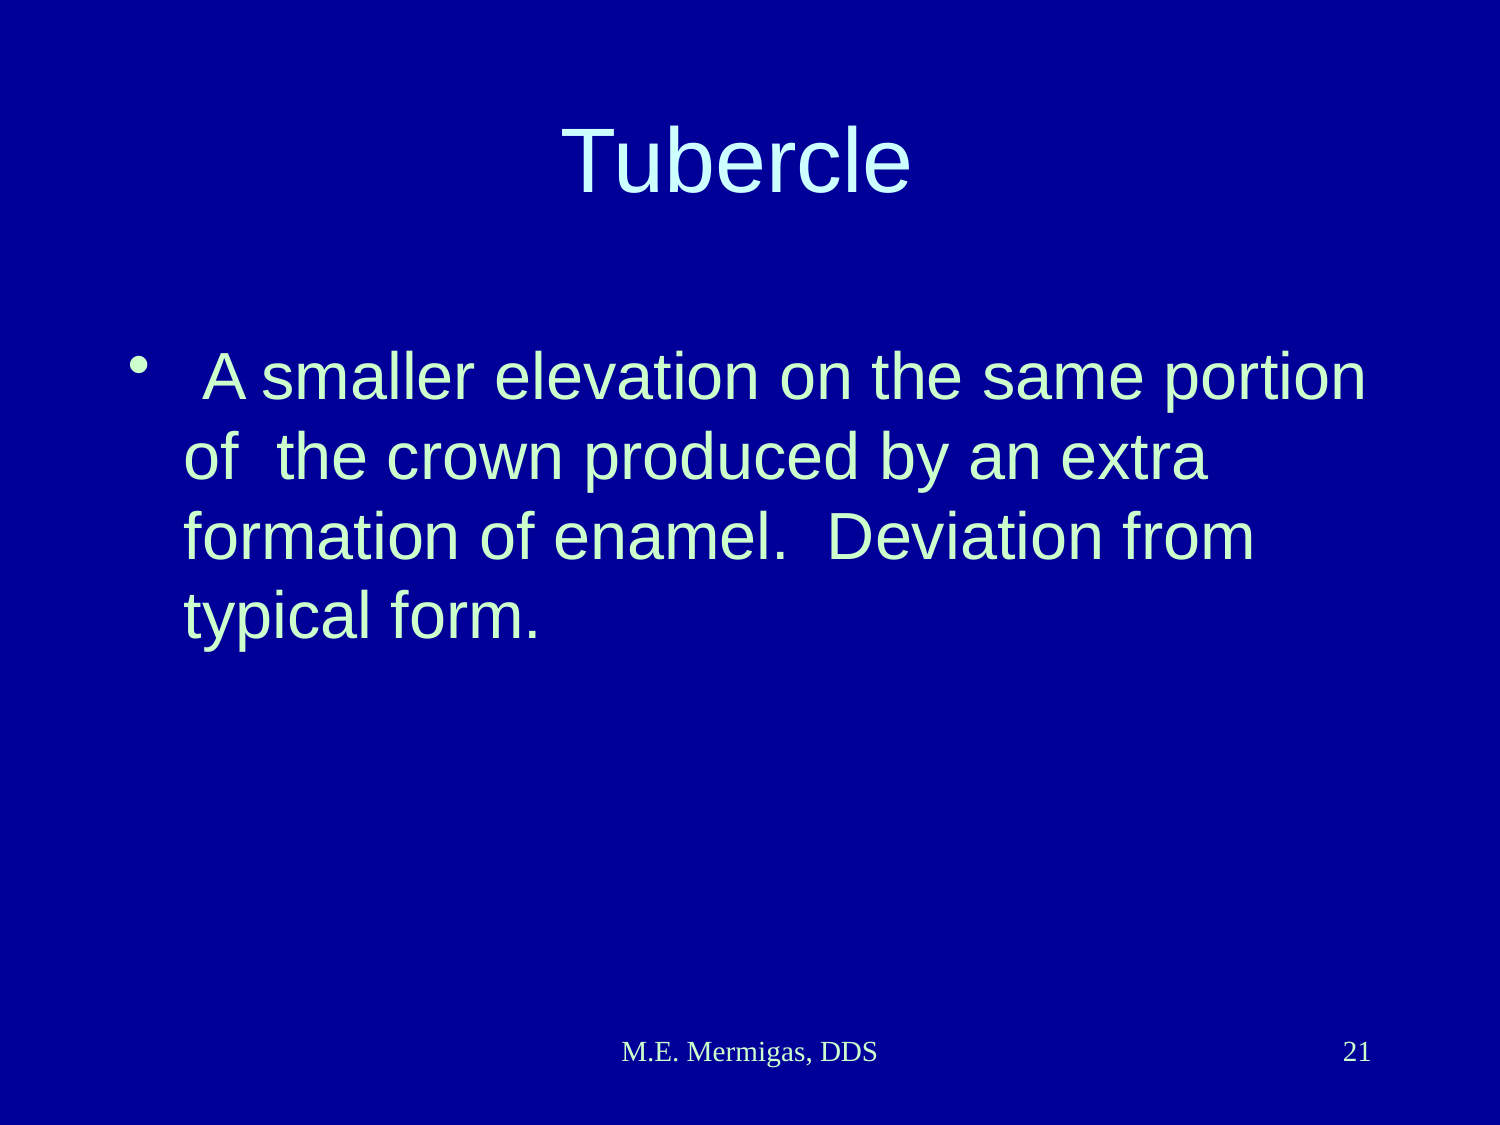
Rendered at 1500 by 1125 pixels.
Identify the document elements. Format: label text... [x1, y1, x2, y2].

list A smaller elevation on the same portion of the crown produced by an extra formation of enamel. Deviation from typical form. [112, 324, 1388, 1001]
title Tubercle [99, 62, 1376, 251]
slide_number 21 [1074, 1024, 1388, 1101]
footer M.E. Mermigas, DDS [512, 1024, 988, 1101]
